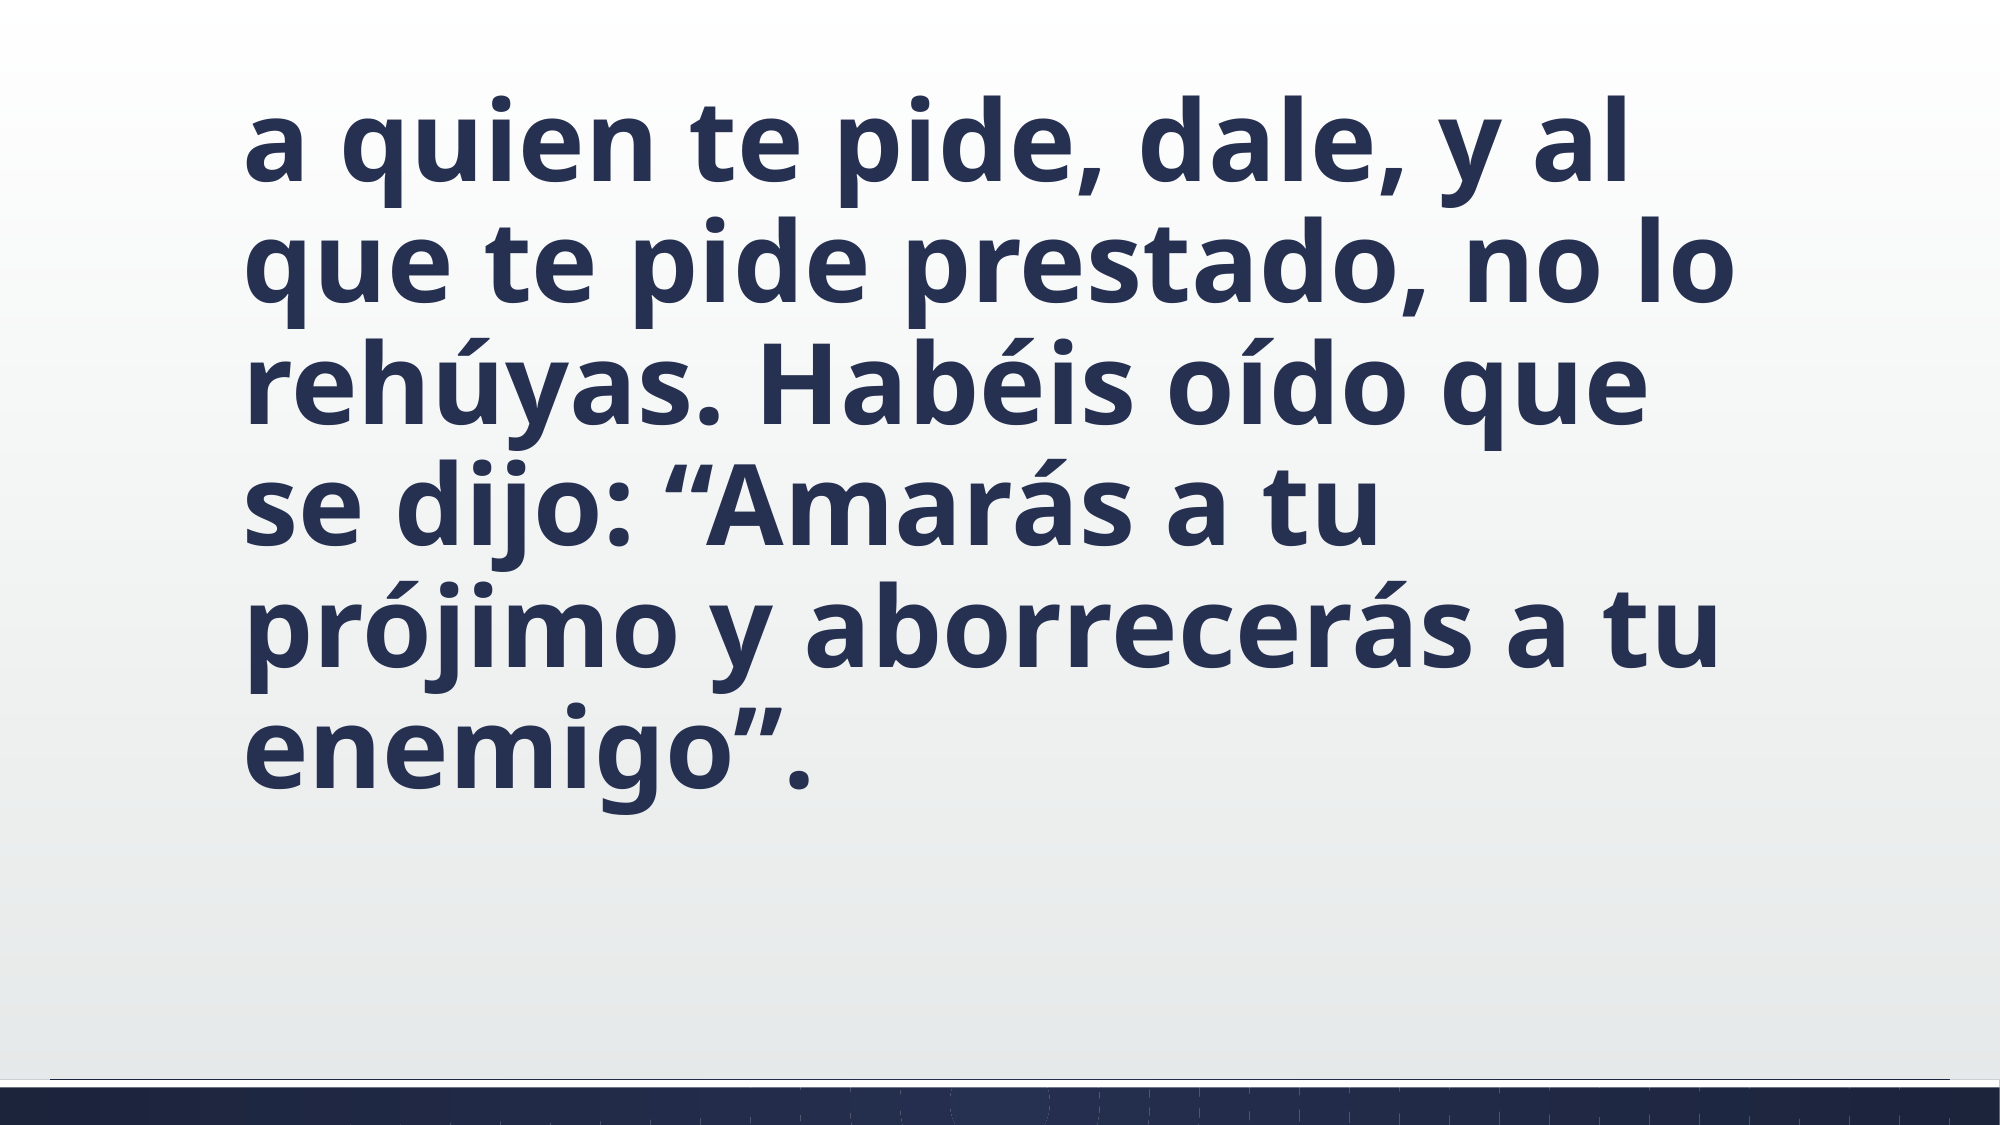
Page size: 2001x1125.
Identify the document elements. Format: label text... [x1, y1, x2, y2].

list a quien te pide, dale, y al que te pide prestado, no lo rehúyas. Habéis oído que se dijo: “Amarás a tu prójimo y aborrecerás a tu enemigo”. [219, 76, 1780, 990]
